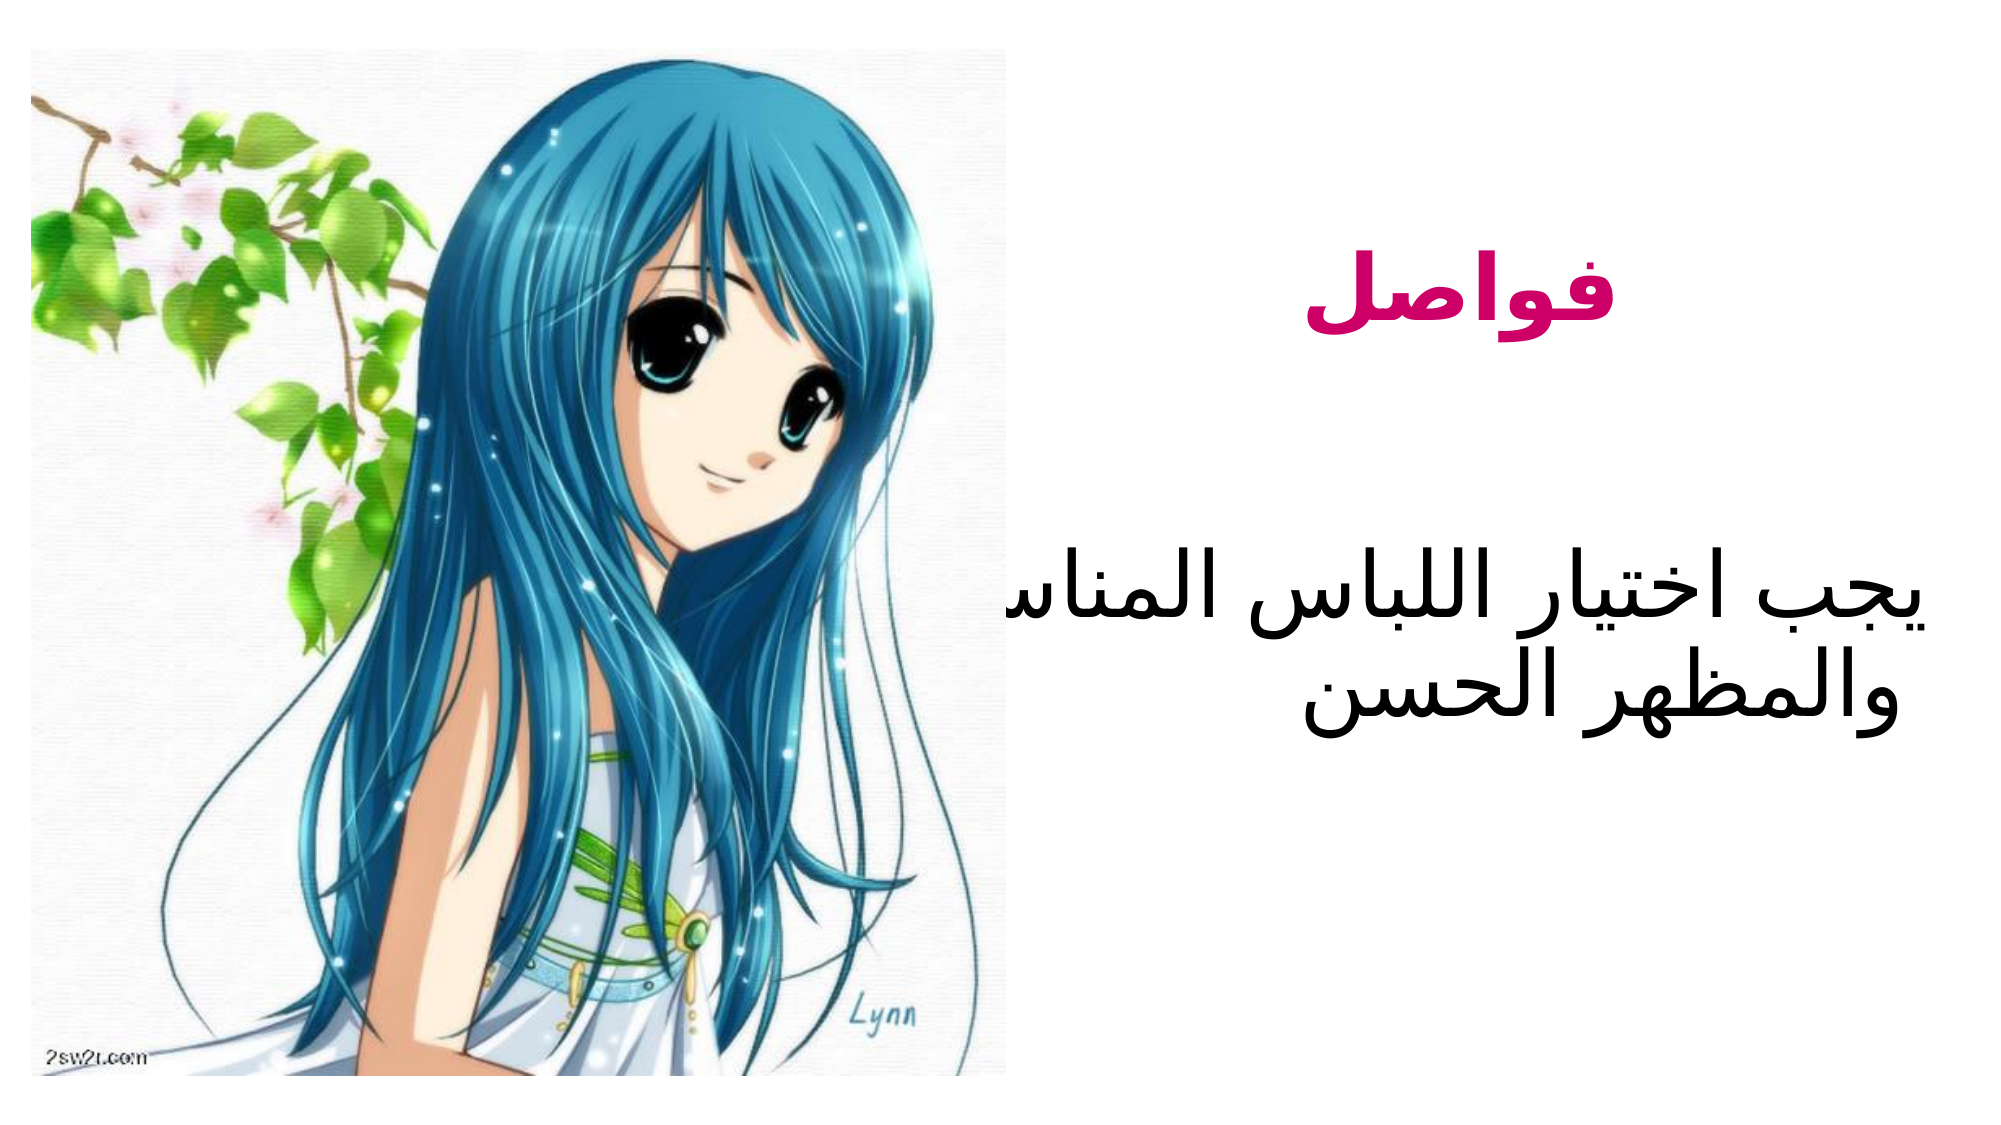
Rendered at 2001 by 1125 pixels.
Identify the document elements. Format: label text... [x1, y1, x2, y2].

title فواصل يجب اختيار اللباس المناسب والمظهر الحسن [31, 23, 1945, 1065]
picture [31, 47, 1006, 1077]
